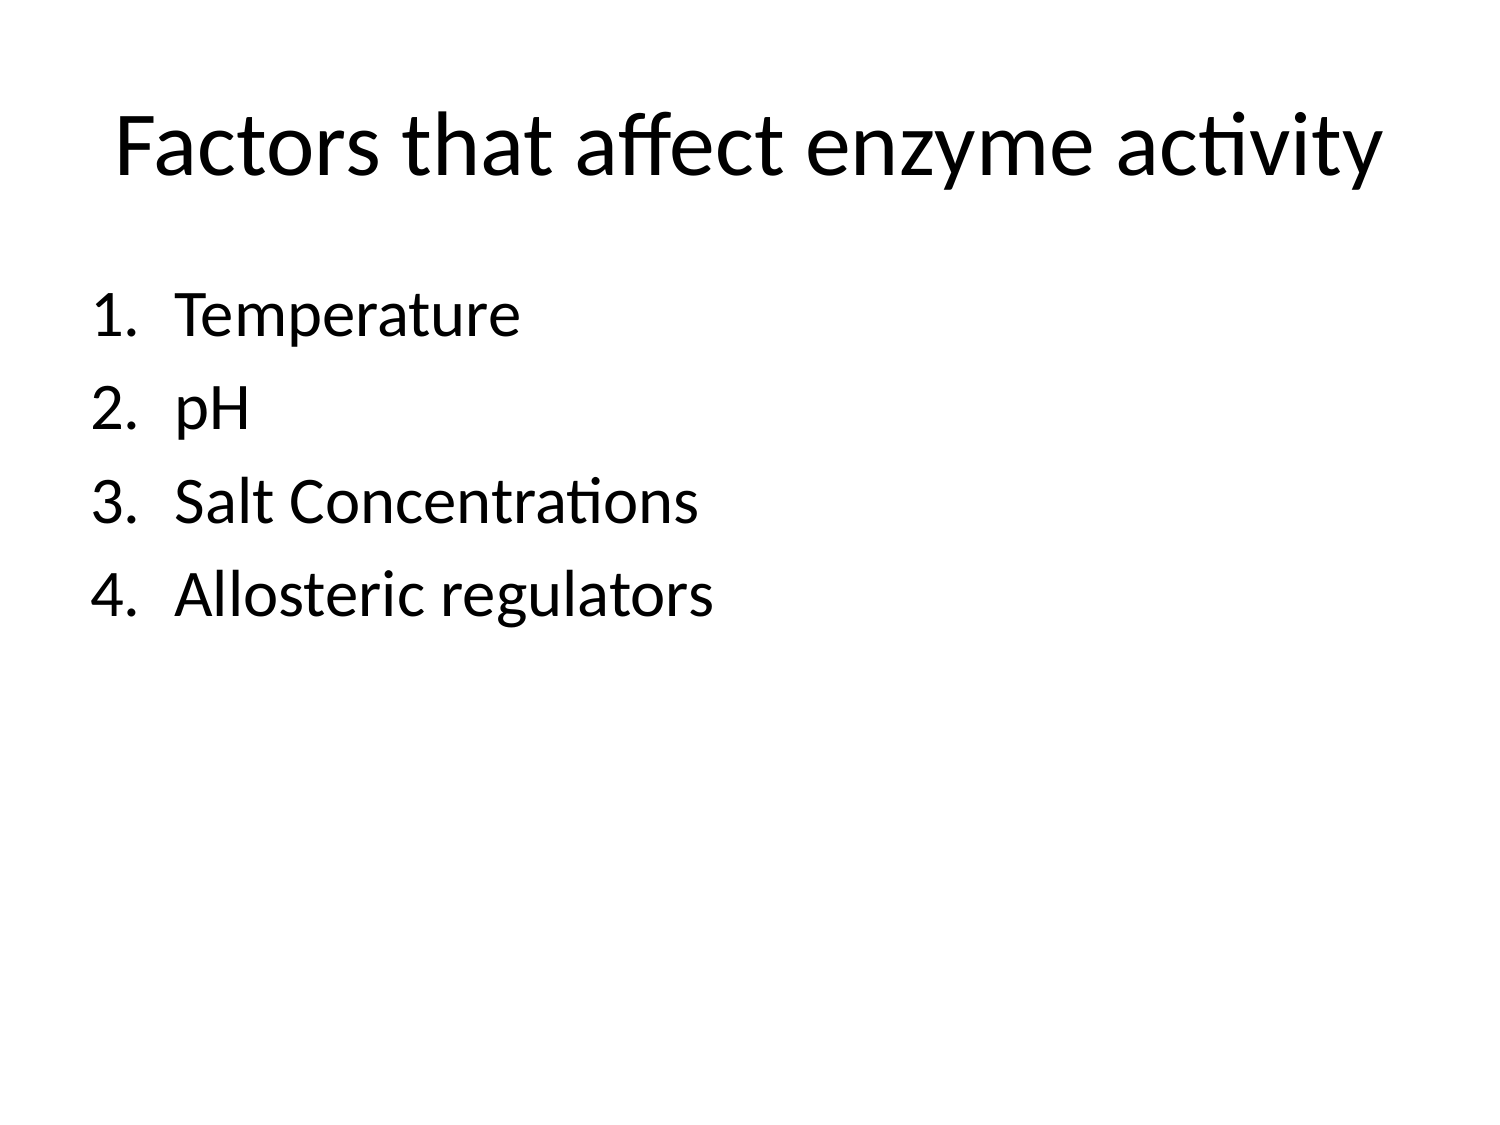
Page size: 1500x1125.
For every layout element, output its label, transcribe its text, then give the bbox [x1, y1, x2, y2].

title Factors that affect enzyme activity [75, 45, 1425, 233]
list Temperature pH Salt Concentrations Allosteric regulators [75, 262, 1425, 1005]
